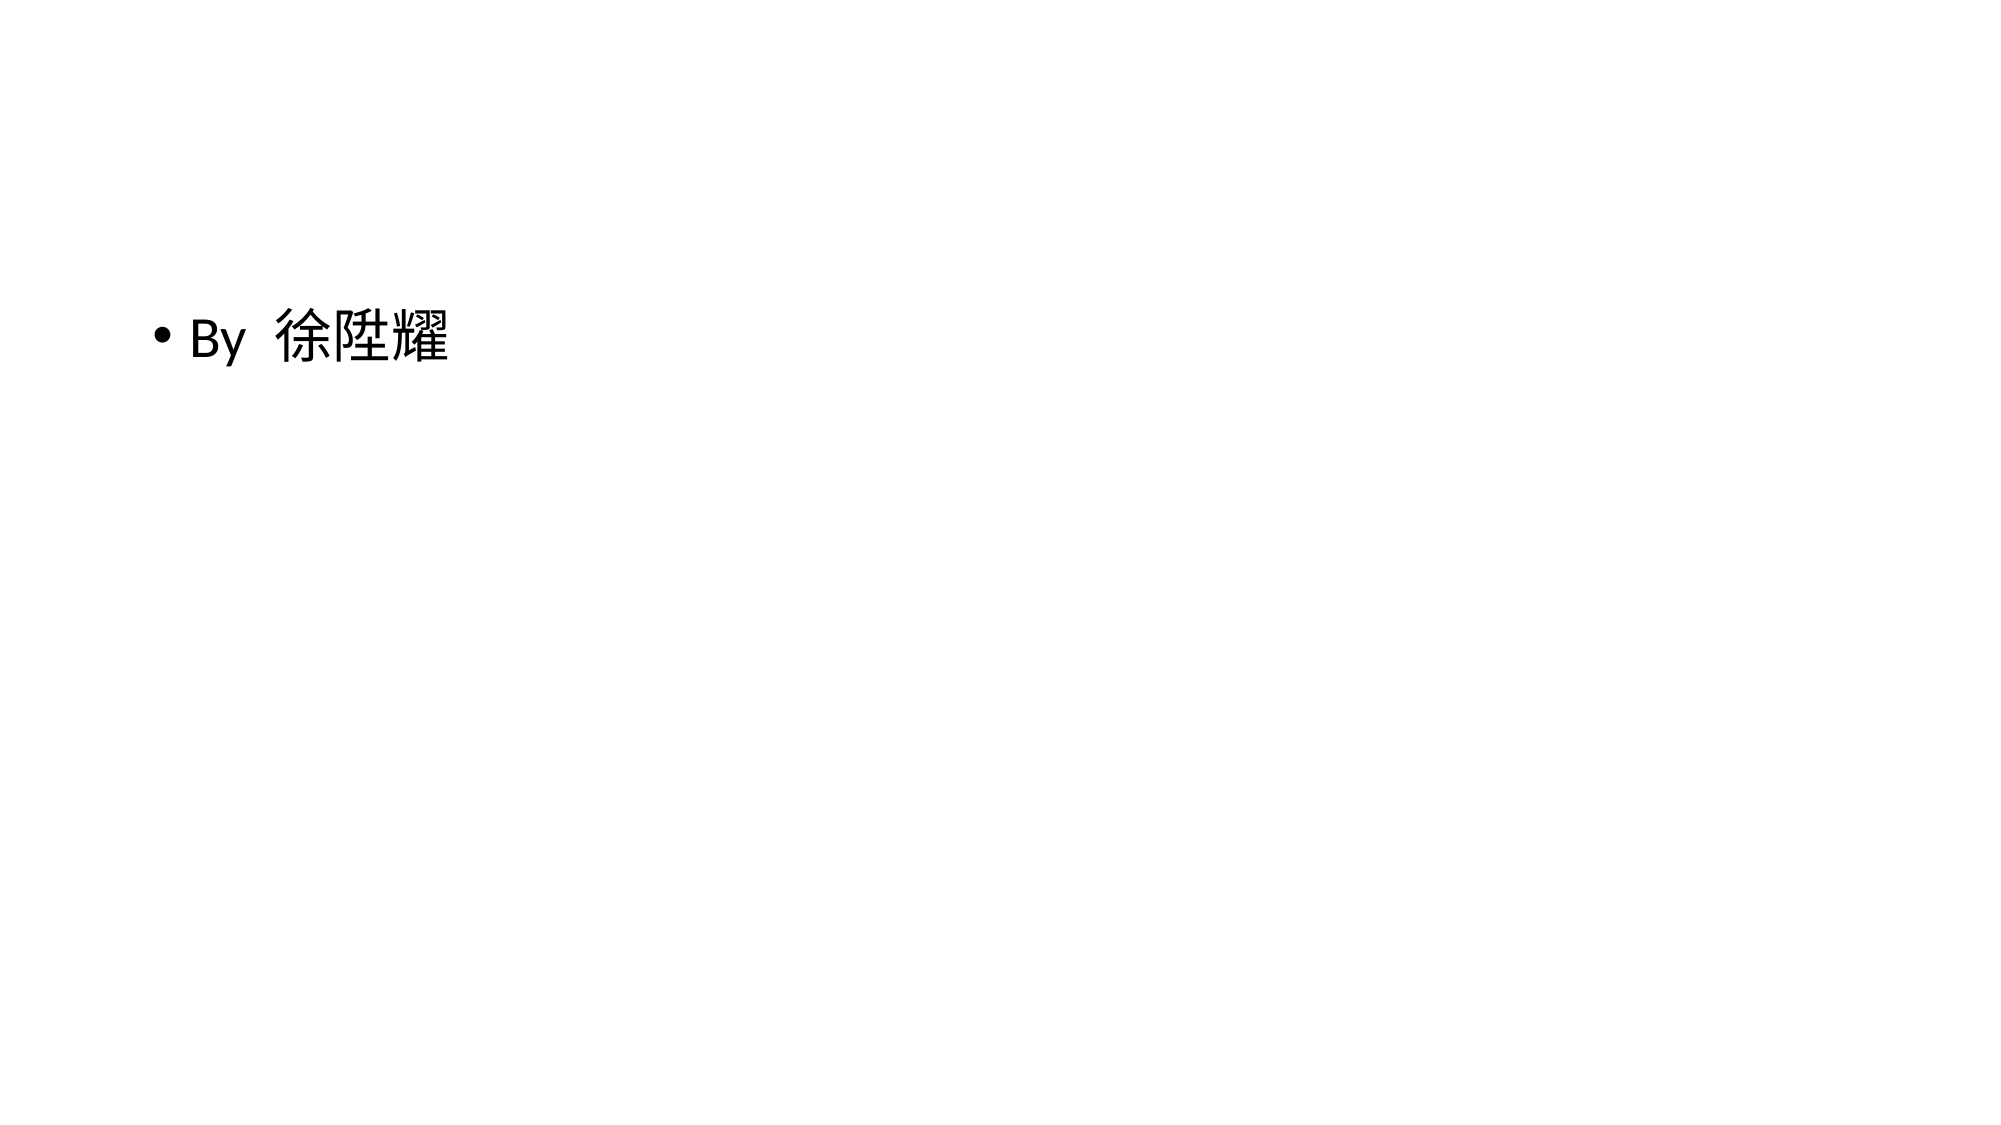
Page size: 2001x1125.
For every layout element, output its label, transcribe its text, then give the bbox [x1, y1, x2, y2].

list By 徐陞耀 [137, 299, 1863, 1014]
